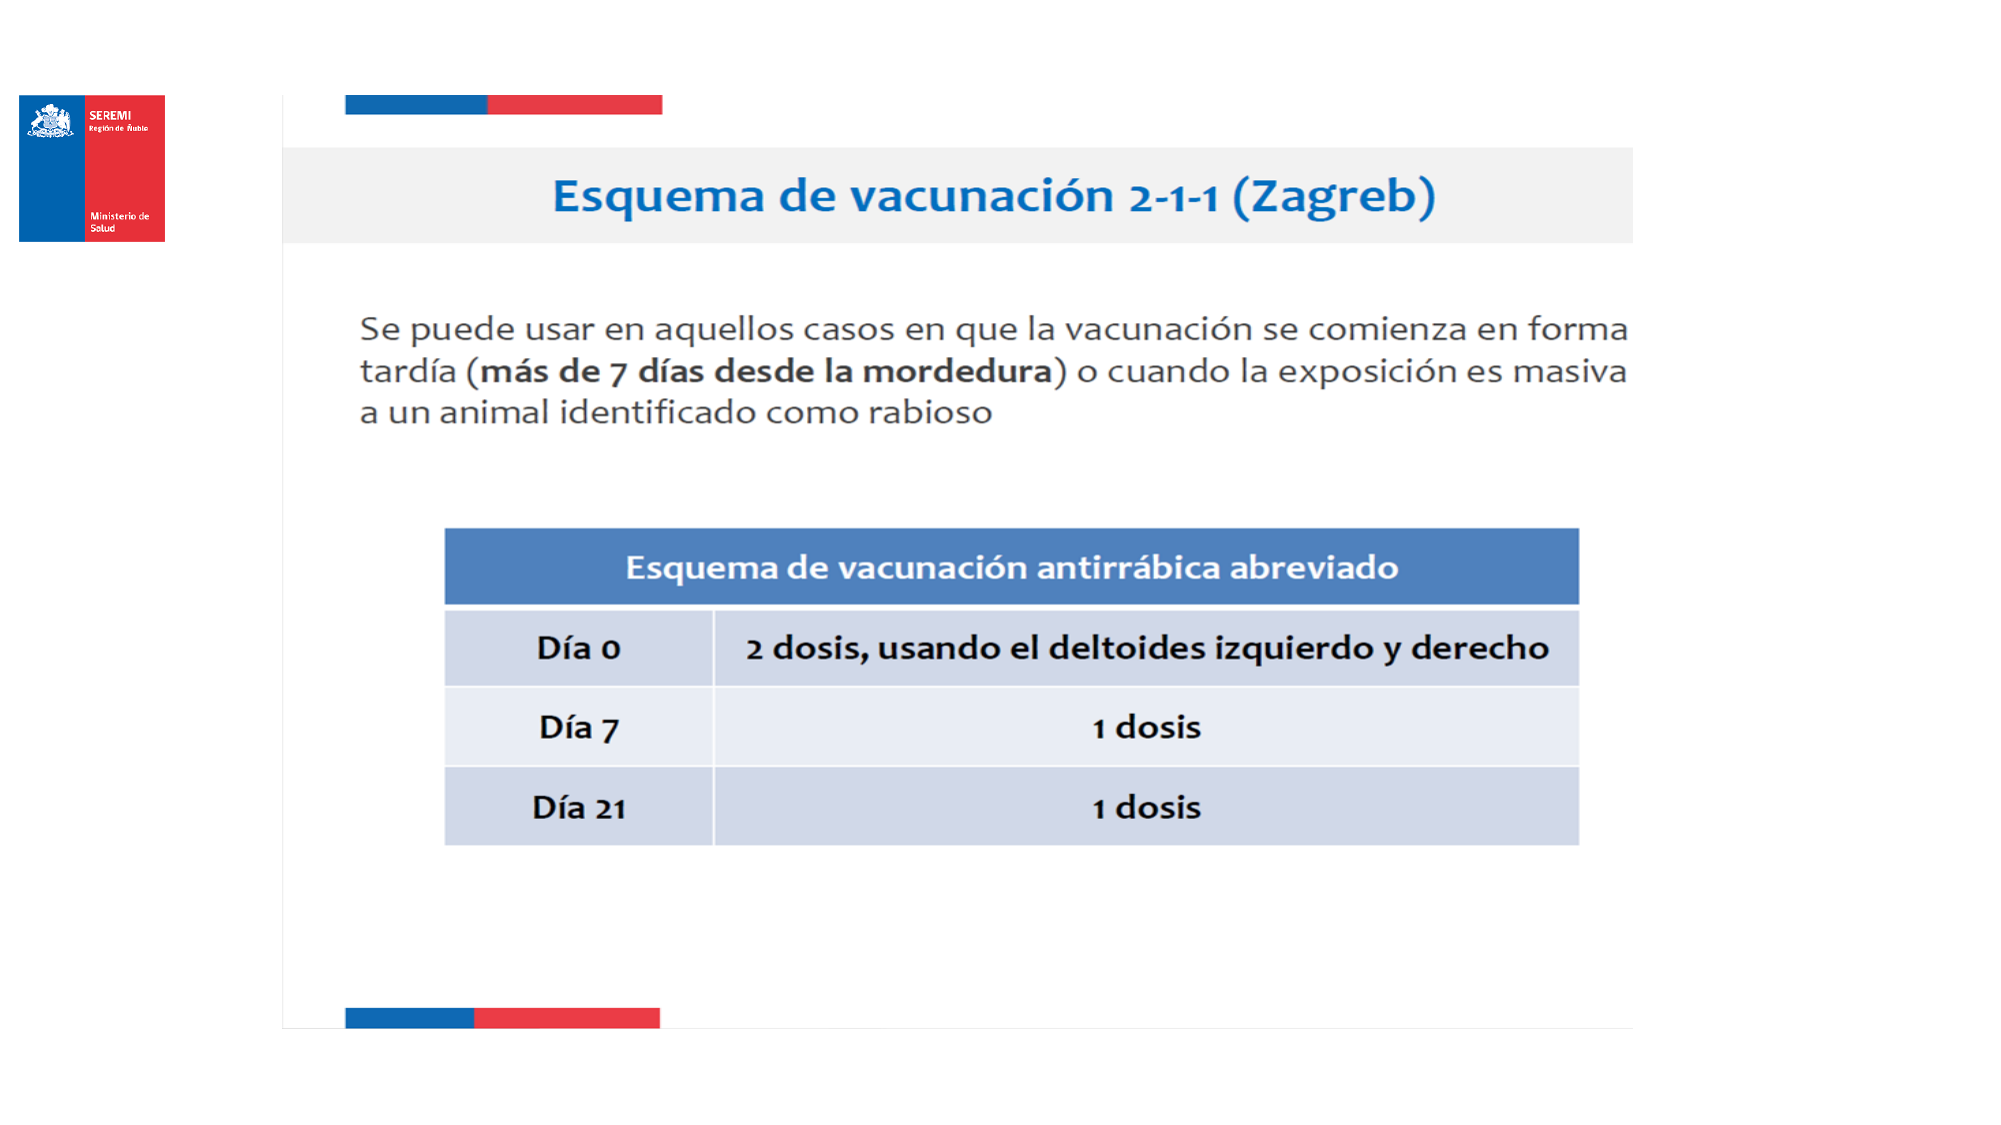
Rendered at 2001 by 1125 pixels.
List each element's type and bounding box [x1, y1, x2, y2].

picture [281, 95, 1633, 1030]
picture [19, 95, 166, 242]
